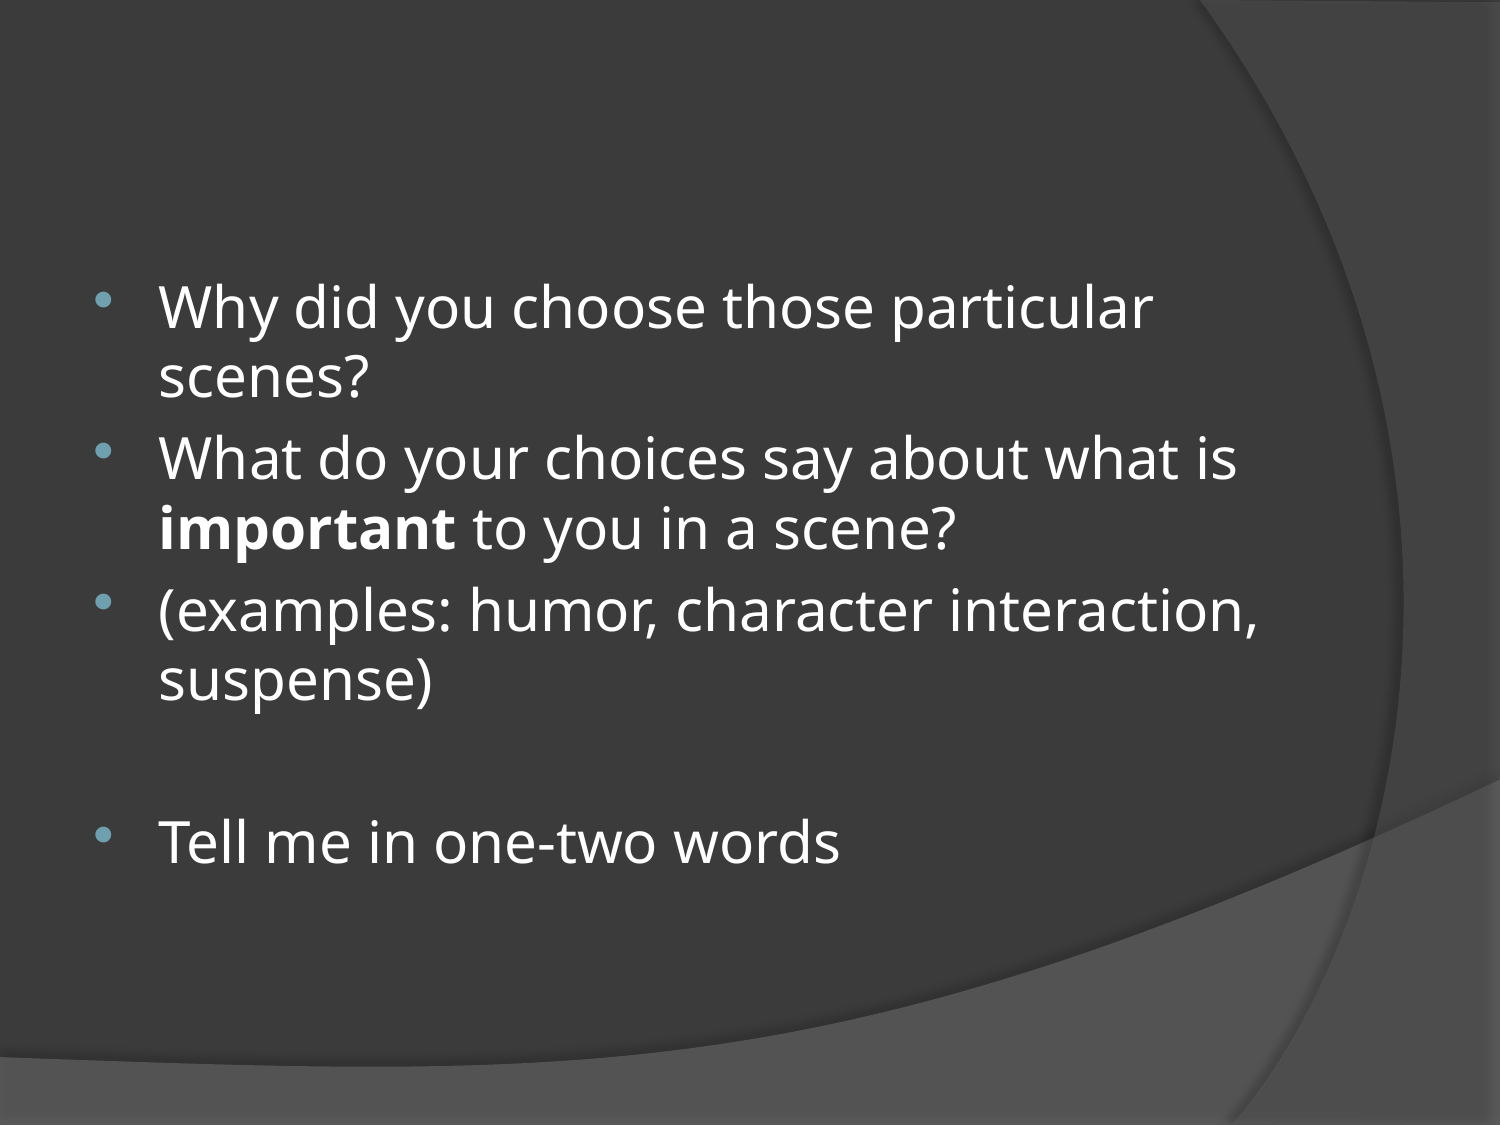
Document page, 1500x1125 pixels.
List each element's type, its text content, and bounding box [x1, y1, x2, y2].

list Why did you choose those particular scenes? What do your choices say about what is important to you in a scene? (examples: humor, character interaction, suspense) Tell me in one-two words [75, 262, 1300, 1005]
